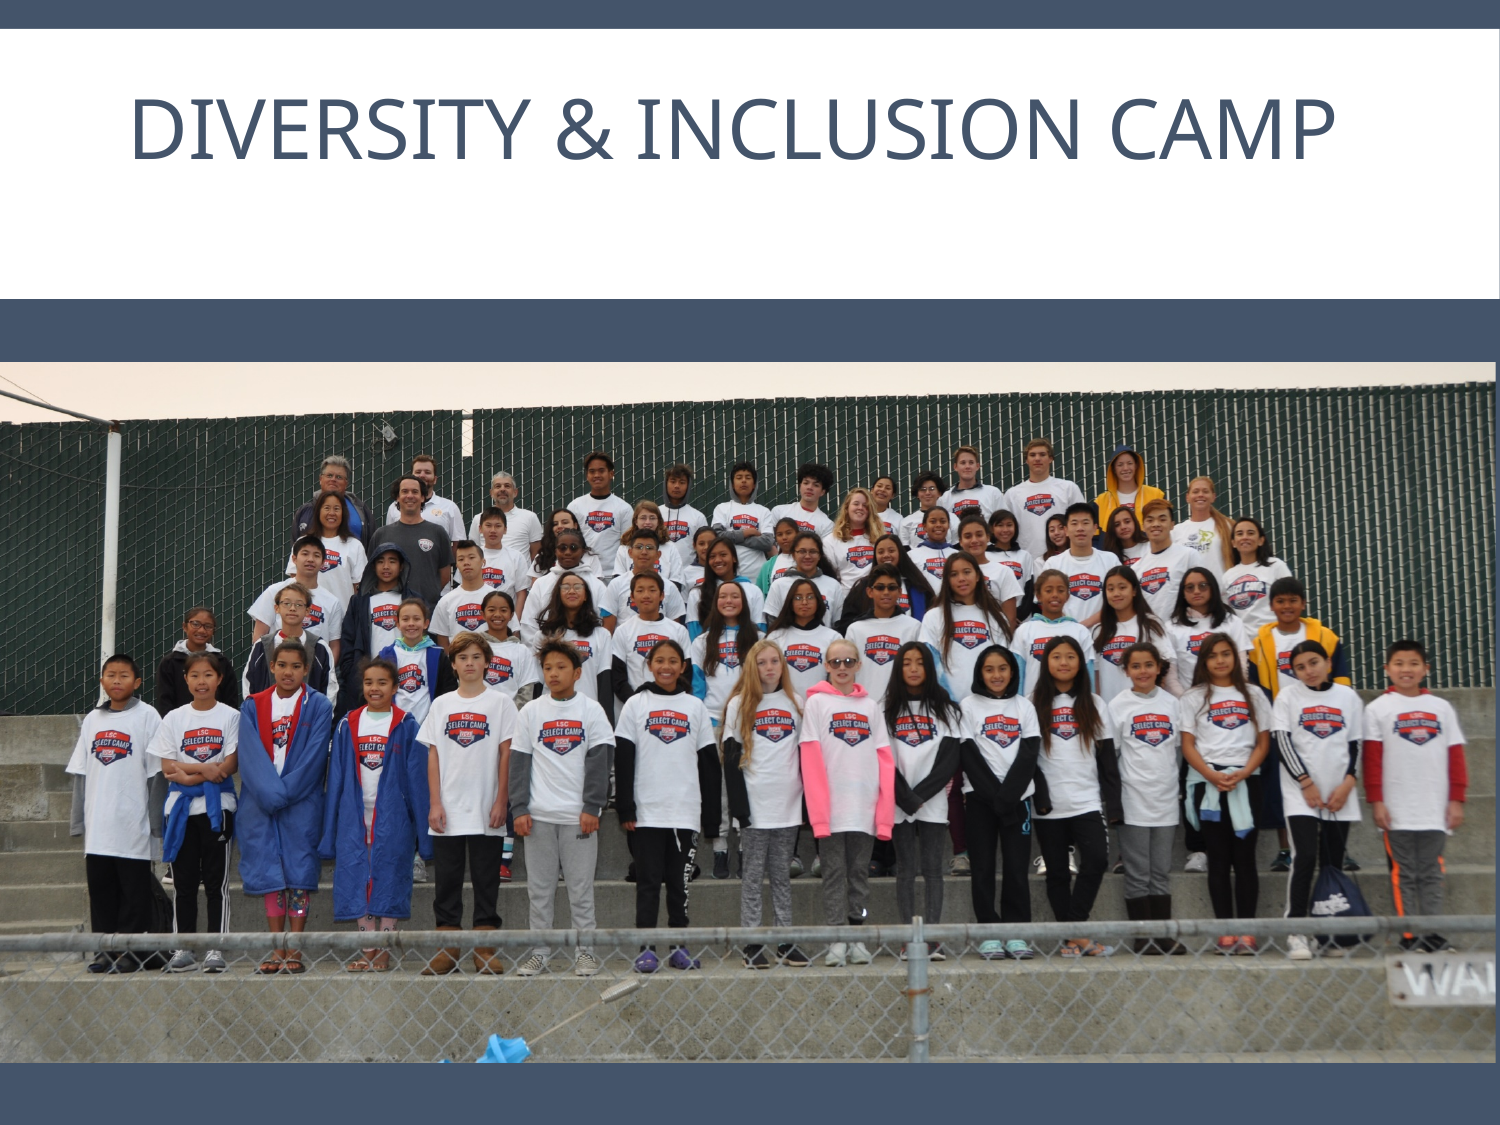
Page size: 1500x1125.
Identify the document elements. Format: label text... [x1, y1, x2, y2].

picture [0, 362, 1496, 1063]
text_box DIVERSITY & INCLUSION CAMP [112, 37, 1400, 231]
